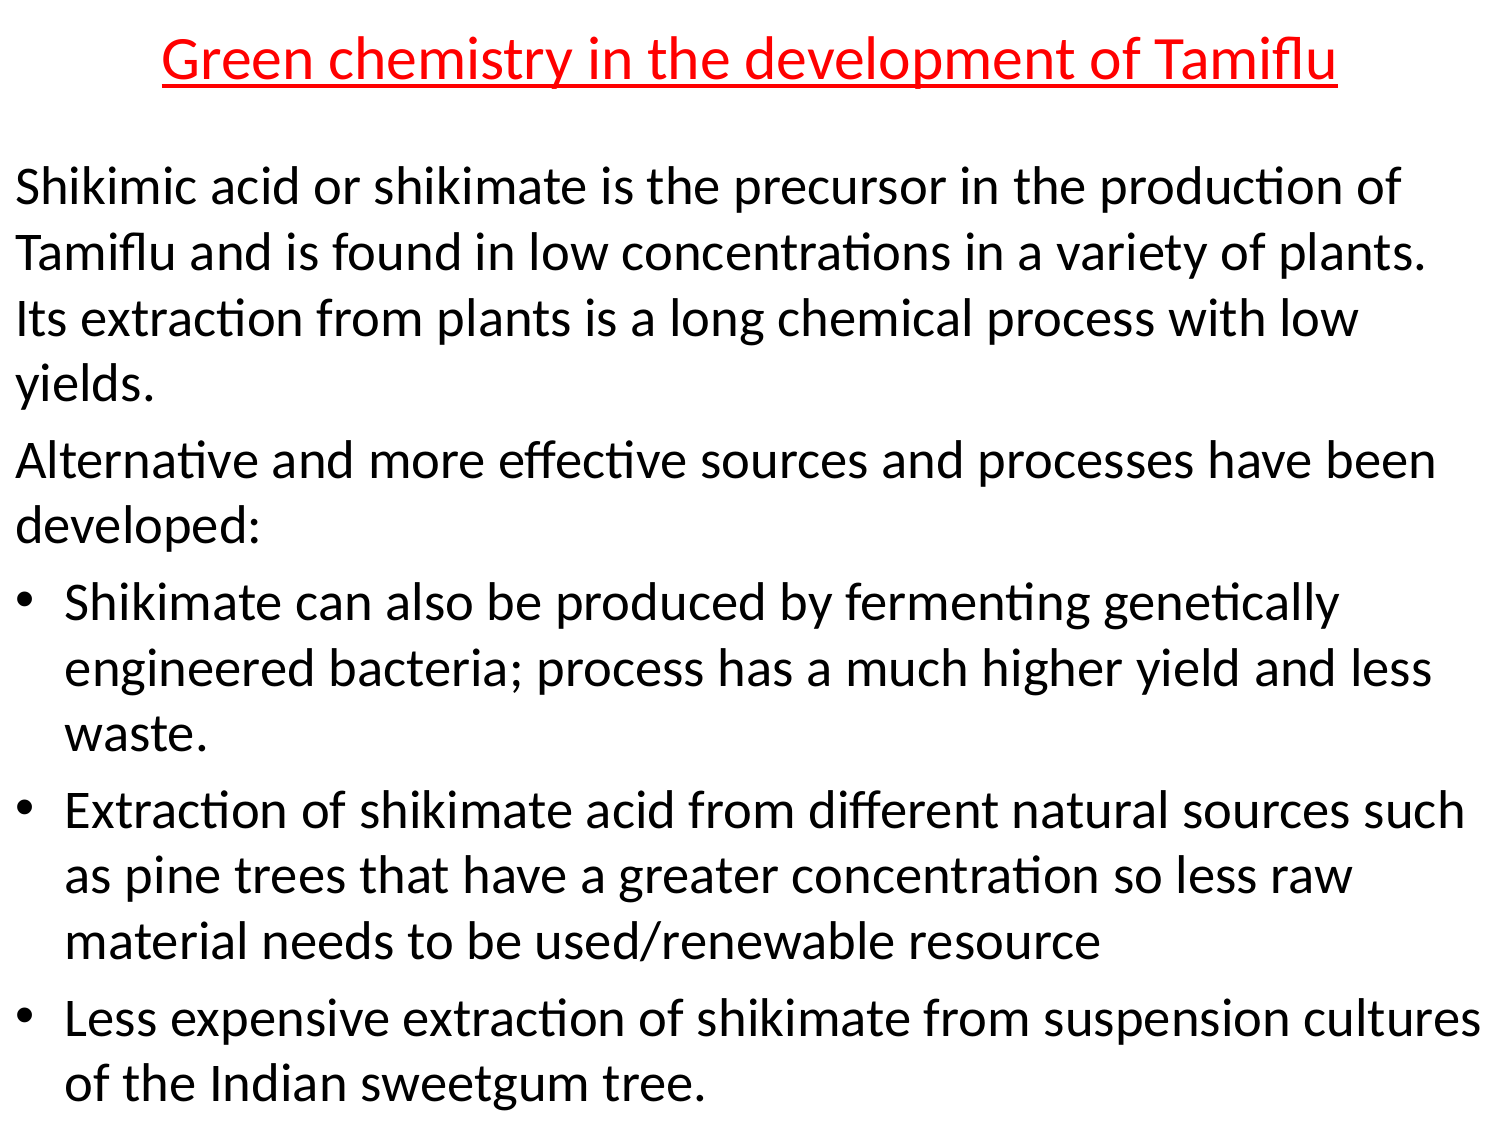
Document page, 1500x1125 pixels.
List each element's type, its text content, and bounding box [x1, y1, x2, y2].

list Shikimic acid or shikimate is the precursor in the production of Tamiflu and is found in low concentrations in a variety of plants. Its extraction from plants is a long chemical process with low yields. Alternative and more effective sources and processes have been developed: Shikimate can also be produced by fermenting genetically engineered bacteria; process has a much higher yield and less waste. Extraction of shikimate acid from different natural sources such as pine trees that have a greater concentration so less raw material needs to be used/renewable resource Less expensive extraction of shikimate from suspension cultures of the Indian sweetgum tree. [0, 142, 1500, 1125]
title Green chemistry in the development of Tamiflu [0, 8, 1500, 142]
